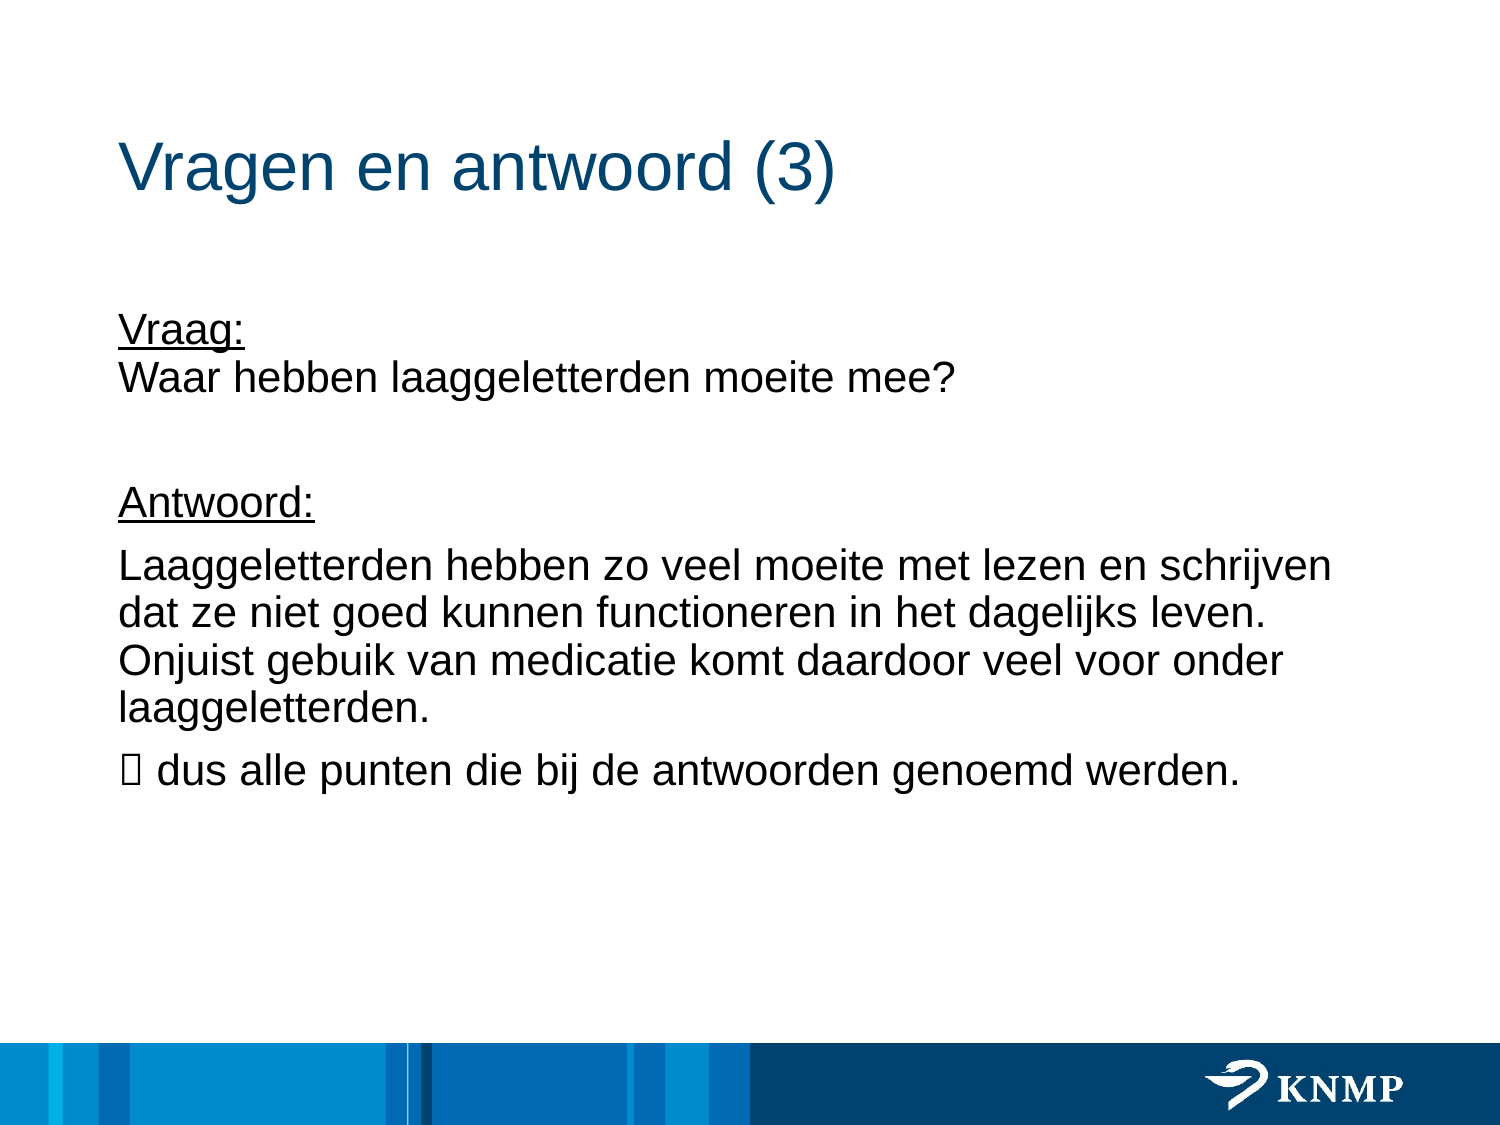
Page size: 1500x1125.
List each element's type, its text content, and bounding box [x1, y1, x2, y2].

picture [99, 1043, 129, 1125]
picture [635, 1043, 665, 1125]
picture [710, 1043, 1500, 1125]
picture [386, 1043, 626, 1125]
list Vraag: Waar hebben laaggeletterden moeite mee? Antwoord: Laaggeletterden hebben zo veel moeite met lezen en schrijven dat ze niet goed kunnen functioneren in het dagelijks leven. Onjuist gebuik van medicatie komt daardoor veel voor onder laaggeletterden.  dus alle punten die bij de antwoorden genoemd werden. [103, 299, 1397, 1014]
title Vragen en antwoord (3) [103, 59, 1397, 278]
